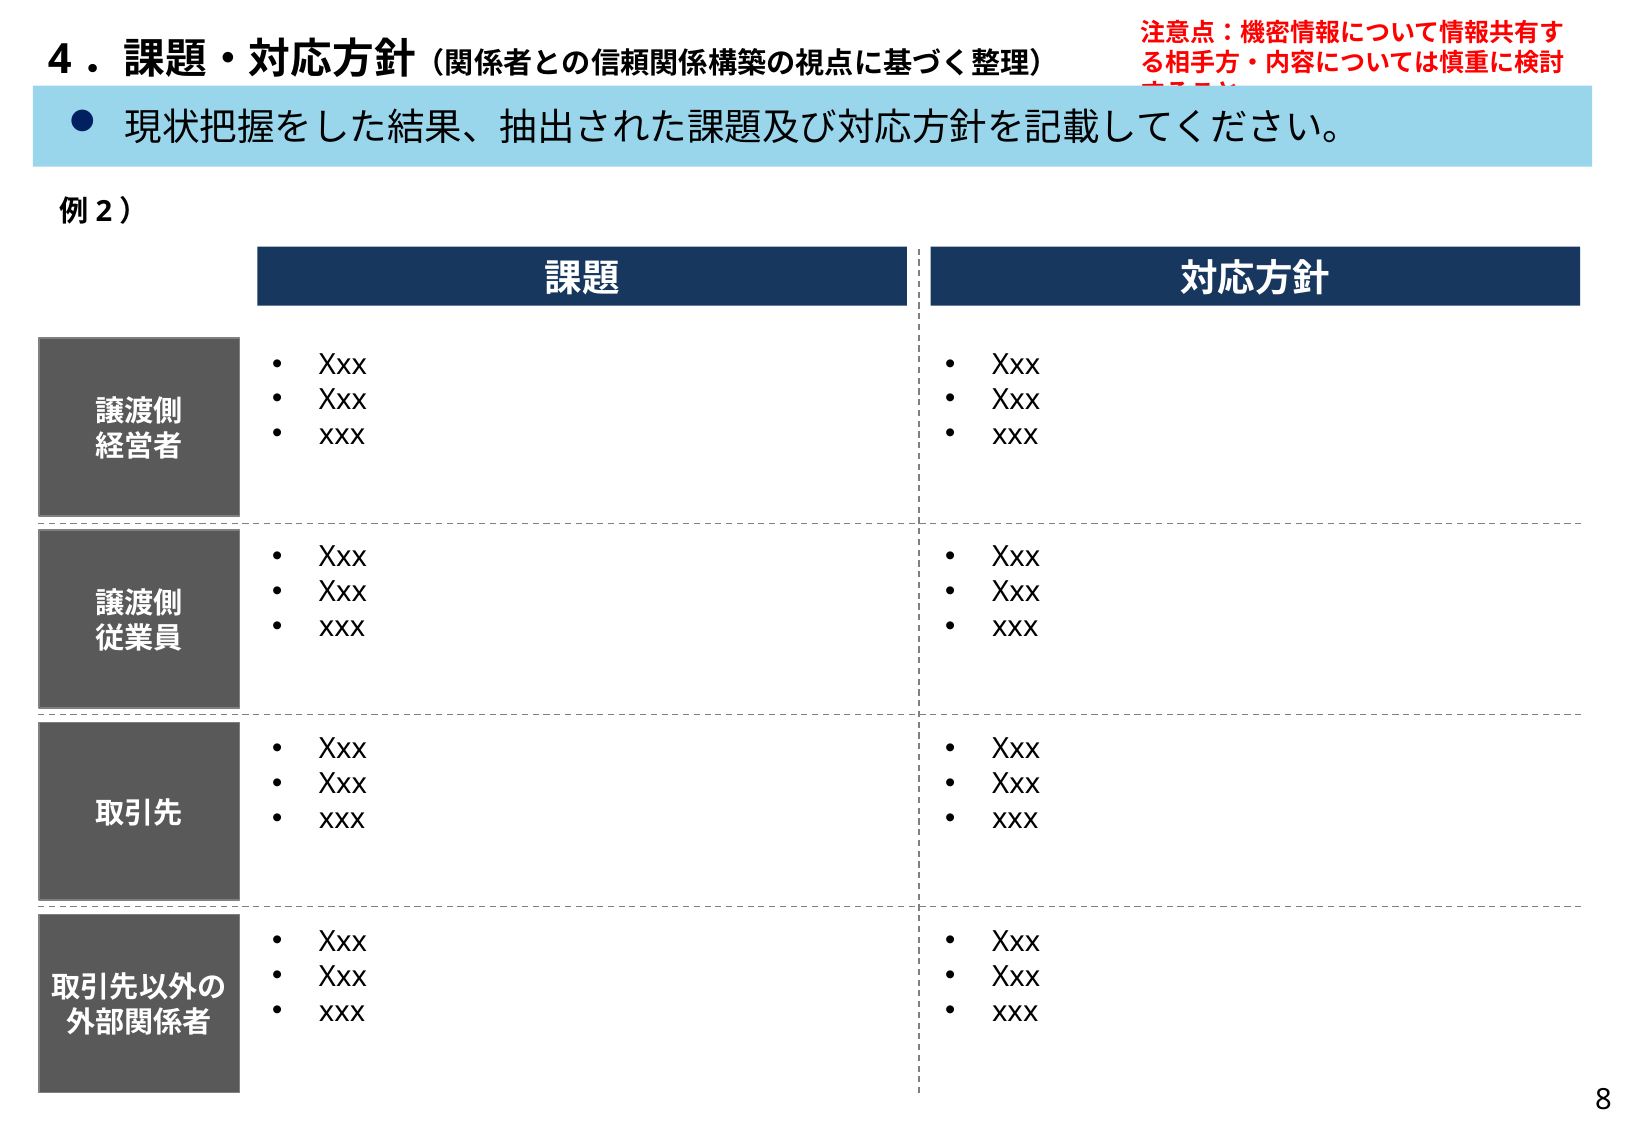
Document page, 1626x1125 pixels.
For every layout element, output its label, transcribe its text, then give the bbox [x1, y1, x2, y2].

text_box 例2） [44, 184, 1581, 244]
text_box 取引先 [38, 722, 240, 901]
text_box Xxx Xxx xxx [930, 530, 1581, 709]
list 現状把握をした結果、抽出された課題及び対応方針を記載してください。 [32, 90, 1593, 167]
text_box Xxx Xxx xxx [257, 723, 907, 901]
text_box 譲渡側 経営者 [38, 338, 240, 516]
text_box Xxx Xxx xxx [257, 915, 907, 1093]
title 4．課題・対応方針（関係者との信頼関係構築の視点に基づく整理） [32, 24, 1593, 90]
text_box 取引先以外の 外部関係者 [38, 914, 240, 1093]
text_box Xxx Xxx xxx [930, 722, 1581, 901]
text_box Xxx Xxx xxx [930, 914, 1581, 1093]
text_box 対応方針 [930, 246, 1581, 306]
text_box Xxx Xxx xxx [930, 338, 1581, 516]
text_box Xxx Xxx xxx [257, 338, 907, 516]
text_box Xxx Xxx xxx [257, 532, 907, 709]
text_box 譲渡側 従業員 [38, 530, 240, 709]
text_box 課題 [257, 246, 907, 306]
slide_number 8 [1247, 1070, 1625, 1125]
